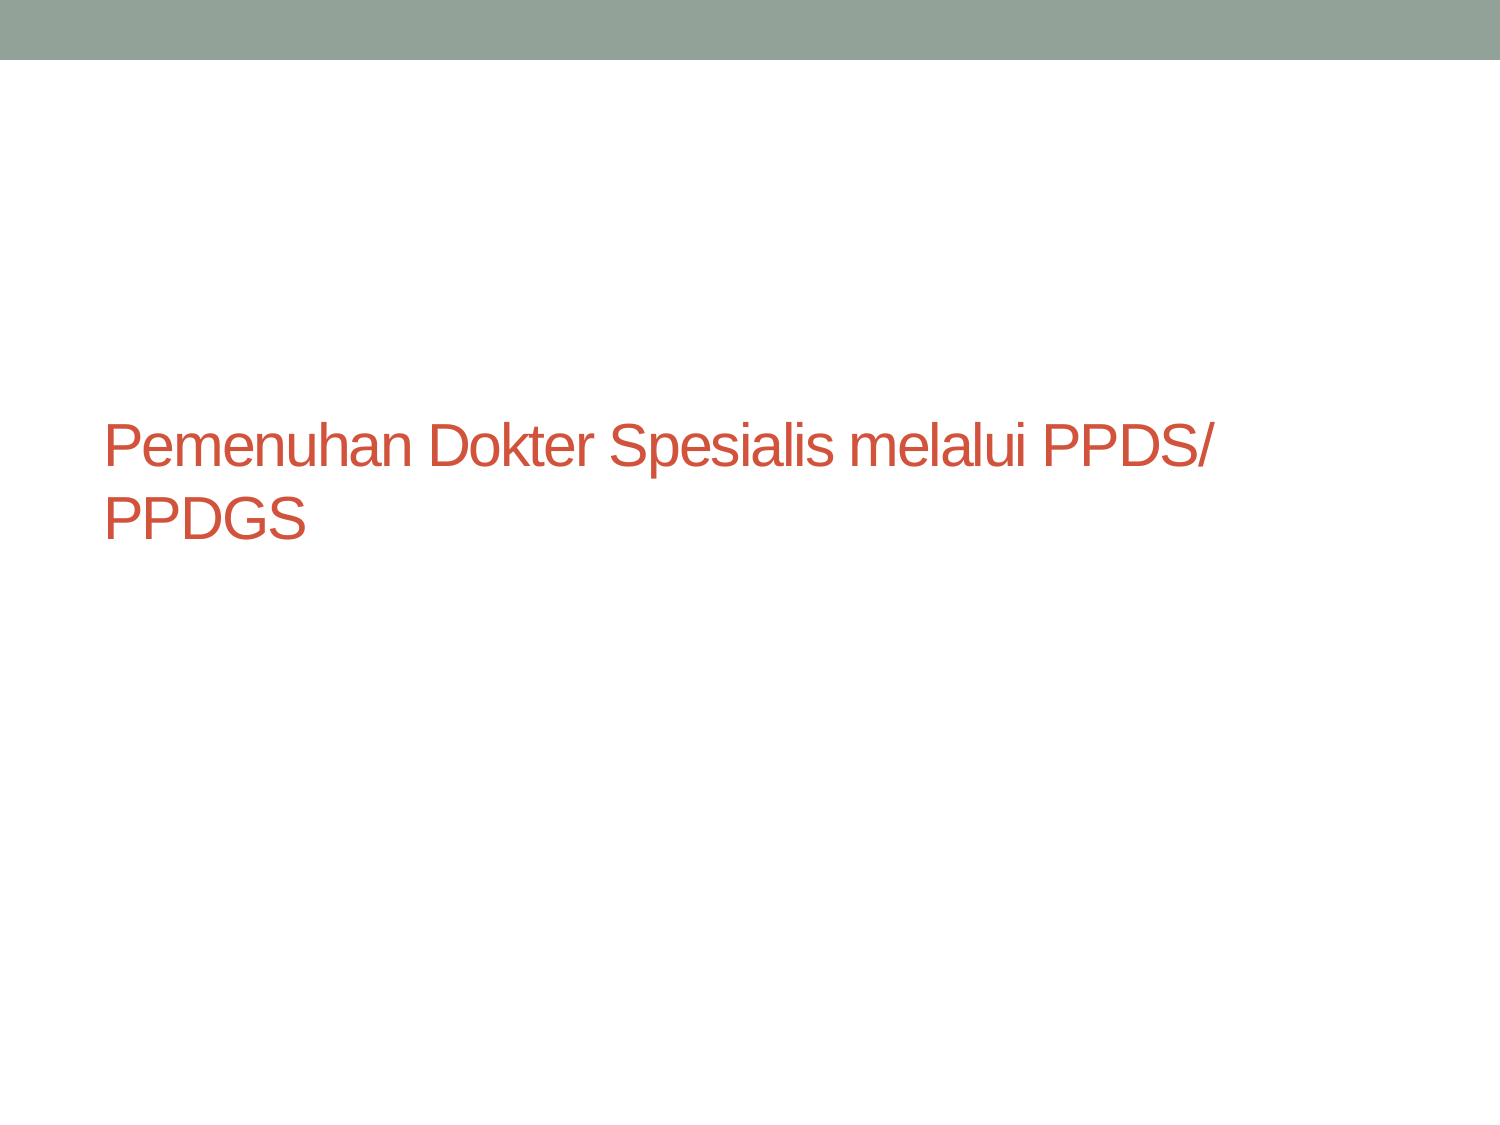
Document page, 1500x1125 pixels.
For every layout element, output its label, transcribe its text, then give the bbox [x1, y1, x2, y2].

title Pemenuhan Dokter Spesialis melalui PPDS/ PPDGS [88, 397, 1439, 560]
